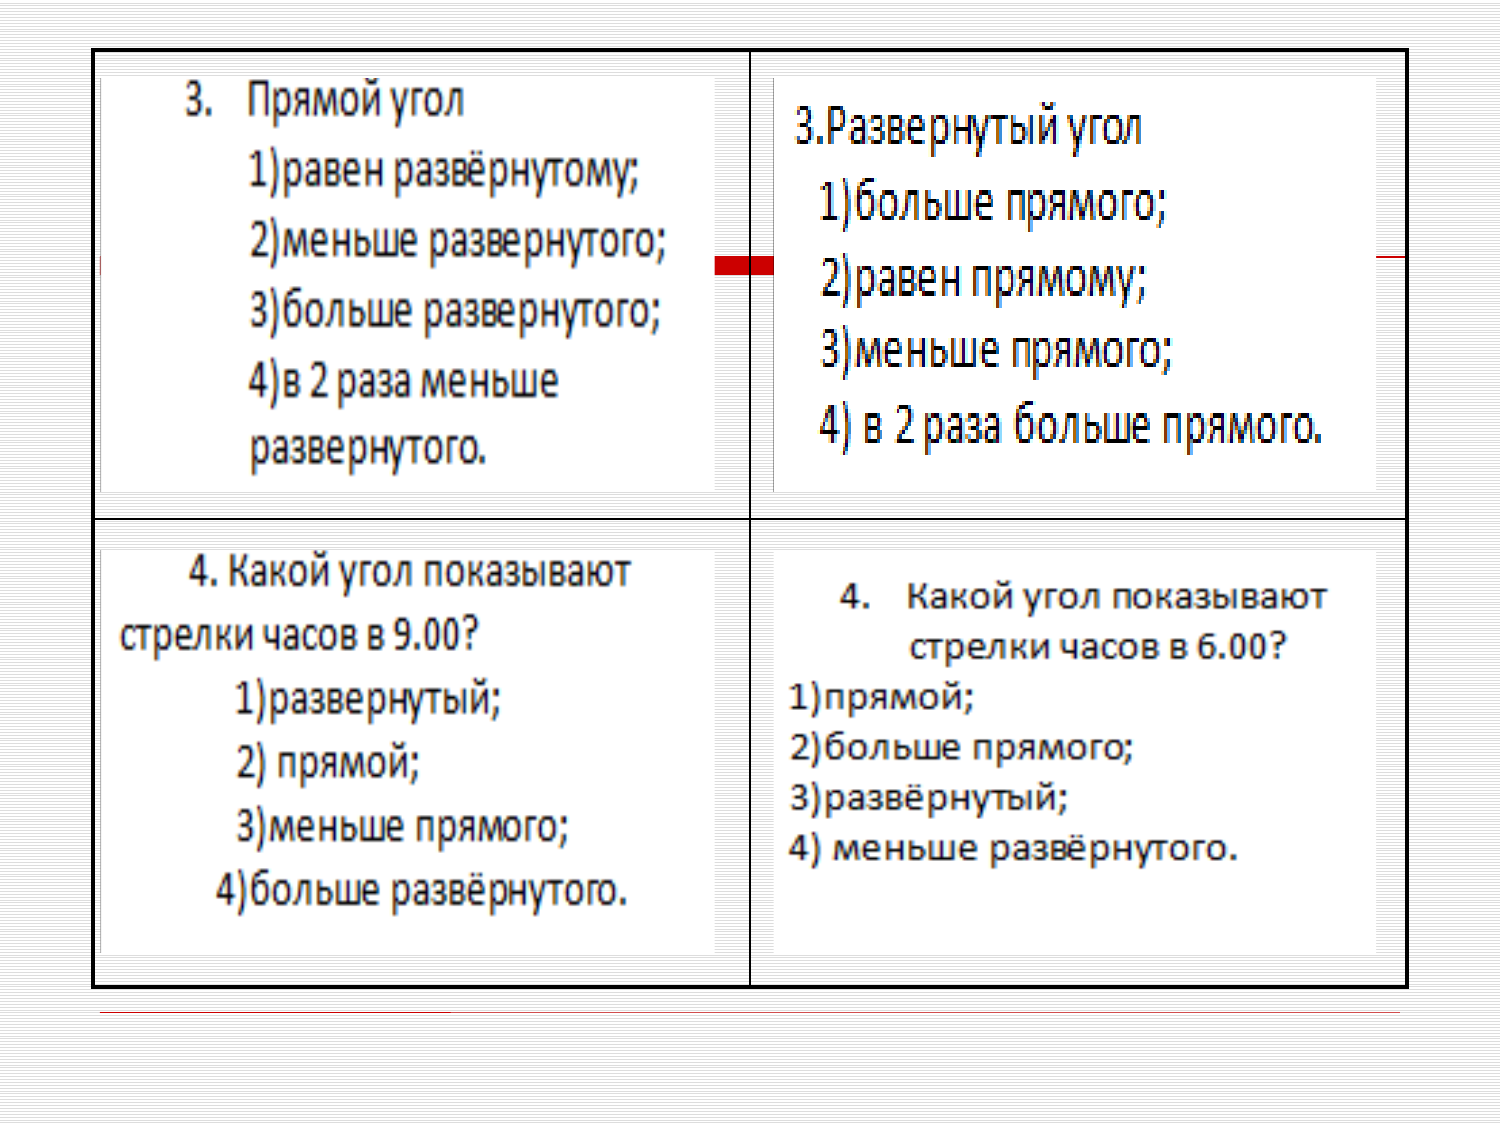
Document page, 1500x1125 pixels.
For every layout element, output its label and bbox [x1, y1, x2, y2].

table_cell [95, 520, 749, 985]
table_header [95, 52, 749, 518]
picture [100, 77, 715, 492]
picture [100, 550, 715, 953]
table_header [751, 52, 1405, 518]
table_cell [751, 520, 1405, 985]
picture [773, 77, 1377, 492]
picture [773, 550, 1377, 953]
